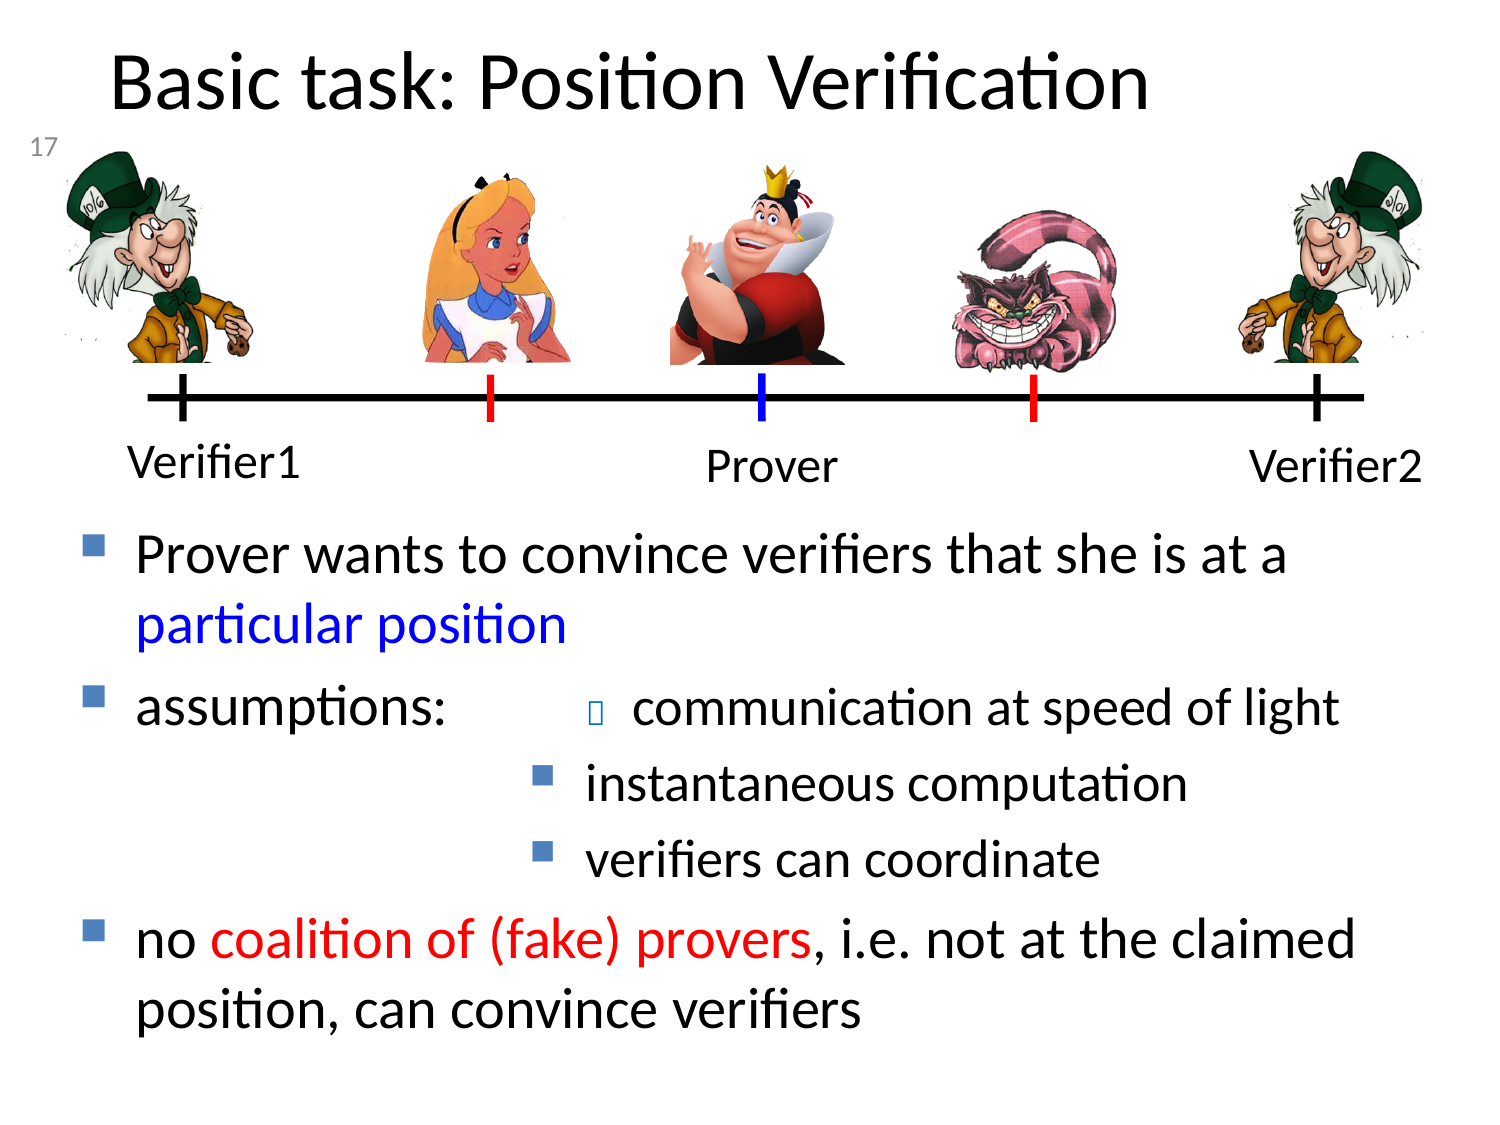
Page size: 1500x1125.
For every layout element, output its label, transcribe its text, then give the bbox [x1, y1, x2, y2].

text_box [950, 209, 1117, 423]
title Basic task: Position Verification [94, 19, 1471, 160]
text_box Prover wants to convince verifiers that she is at a particular position assumptions:  communication at speed of light instantaneous computation verifiers can coordinate no coalition of (fake) provers, i.e. not at the claimed position, can convince verifiers [64, 507, 1448, 1083]
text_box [422, 172, 571, 423]
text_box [669, 160, 916, 502]
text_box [64, 149, 337, 497]
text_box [1233, 149, 1459, 502]
